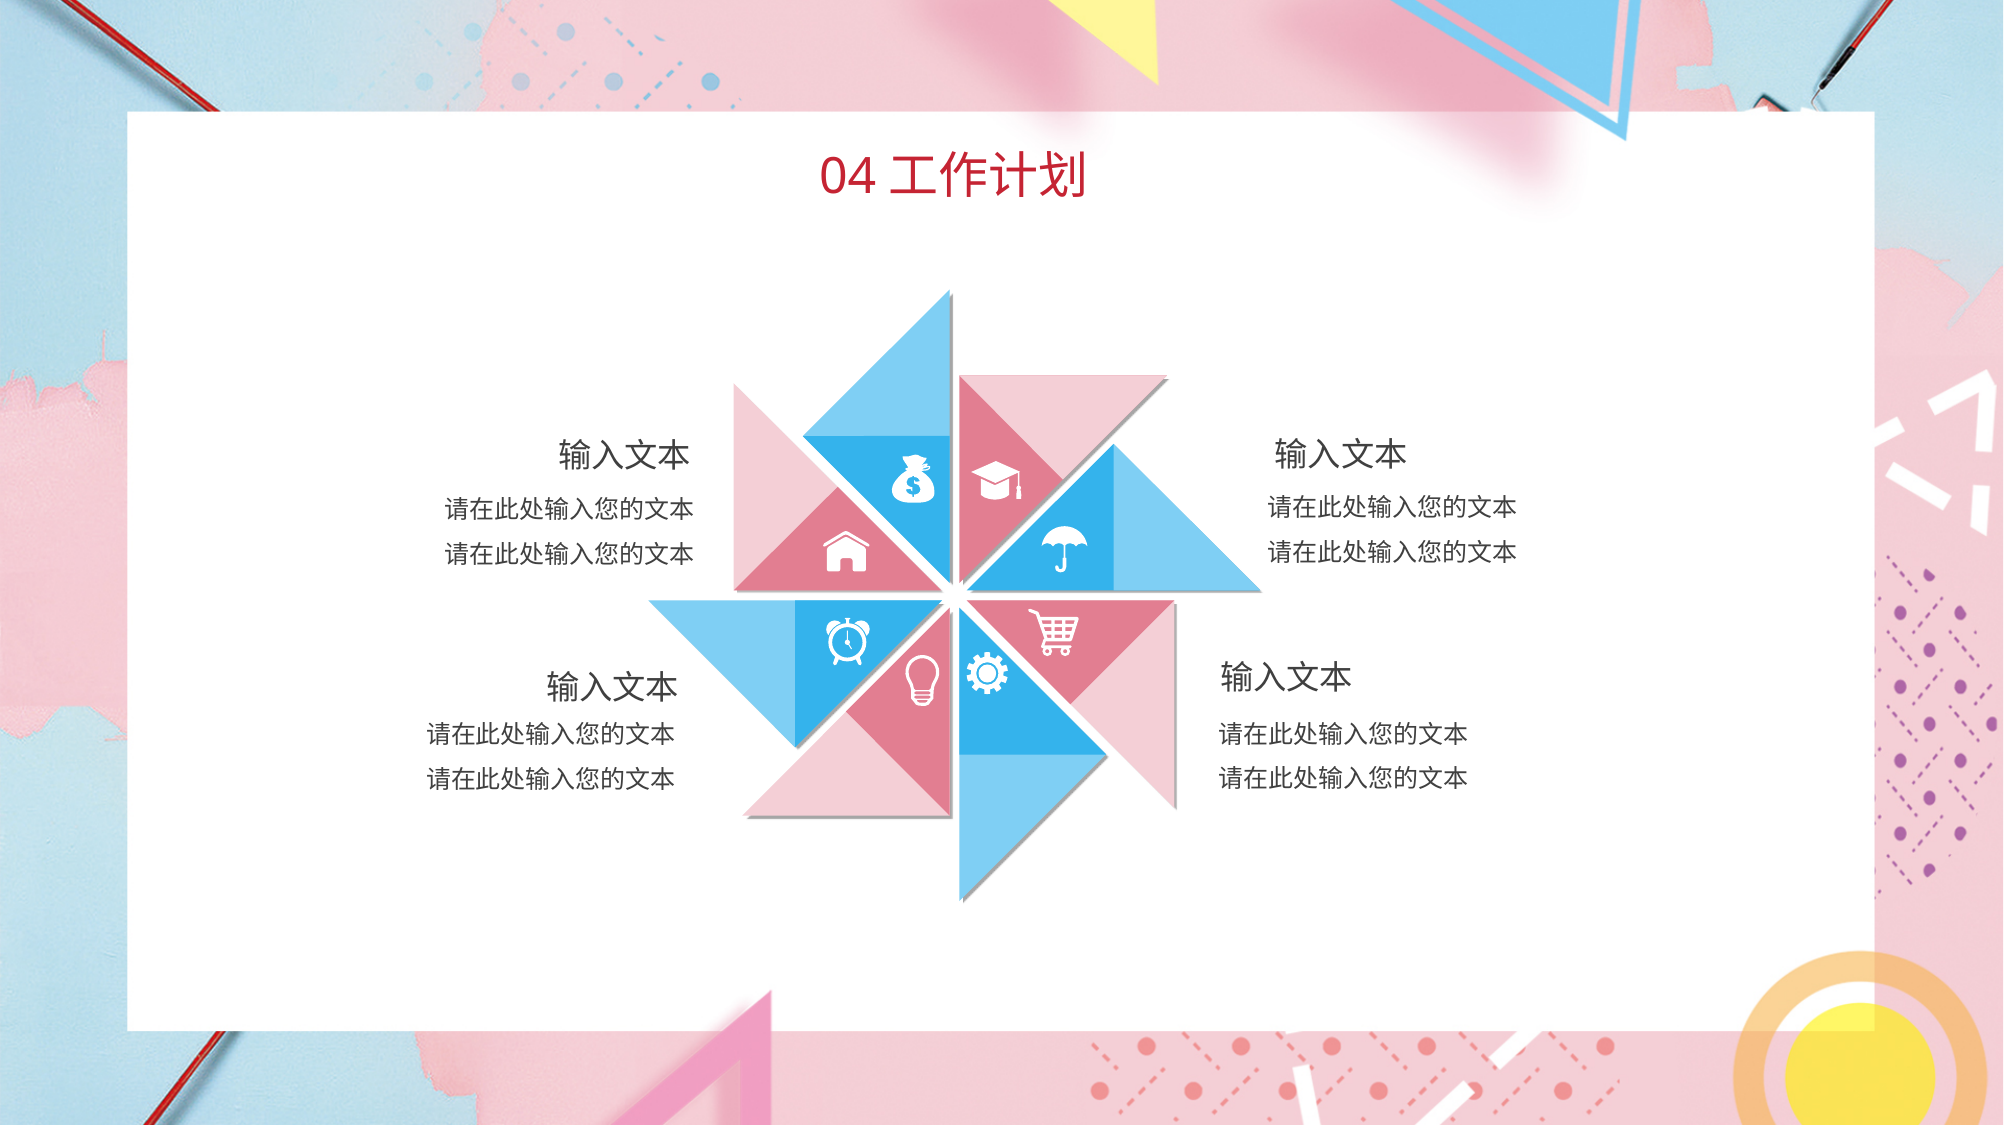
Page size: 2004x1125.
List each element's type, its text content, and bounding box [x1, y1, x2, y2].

picture [0, 0, 2004, 1125]
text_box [648, 289, 1261, 902]
text_box 请在此处输入您的文本 请在此处输入您的文本 [407, 470, 643, 561]
text_box 04工作计划 [804, 136, 1199, 212]
text_box 输入文本 [1265, 648, 1368, 695]
text_box 输入文本 [531, 658, 643, 695]
text_box 请在此处输入您的文本 请在此处输入您的文本 [1265, 469, 1556, 560]
text_box 输入文本 [543, 426, 643, 470]
text_box 请在此处输入您的文本 请在此处输入您的文本 [388, 695, 643, 786]
text_box 输入文本 [1265, 425, 1423, 469]
text_box 请在此处输入您的文本 请在此处输入您的文本 [1265, 695, 1506, 786]
